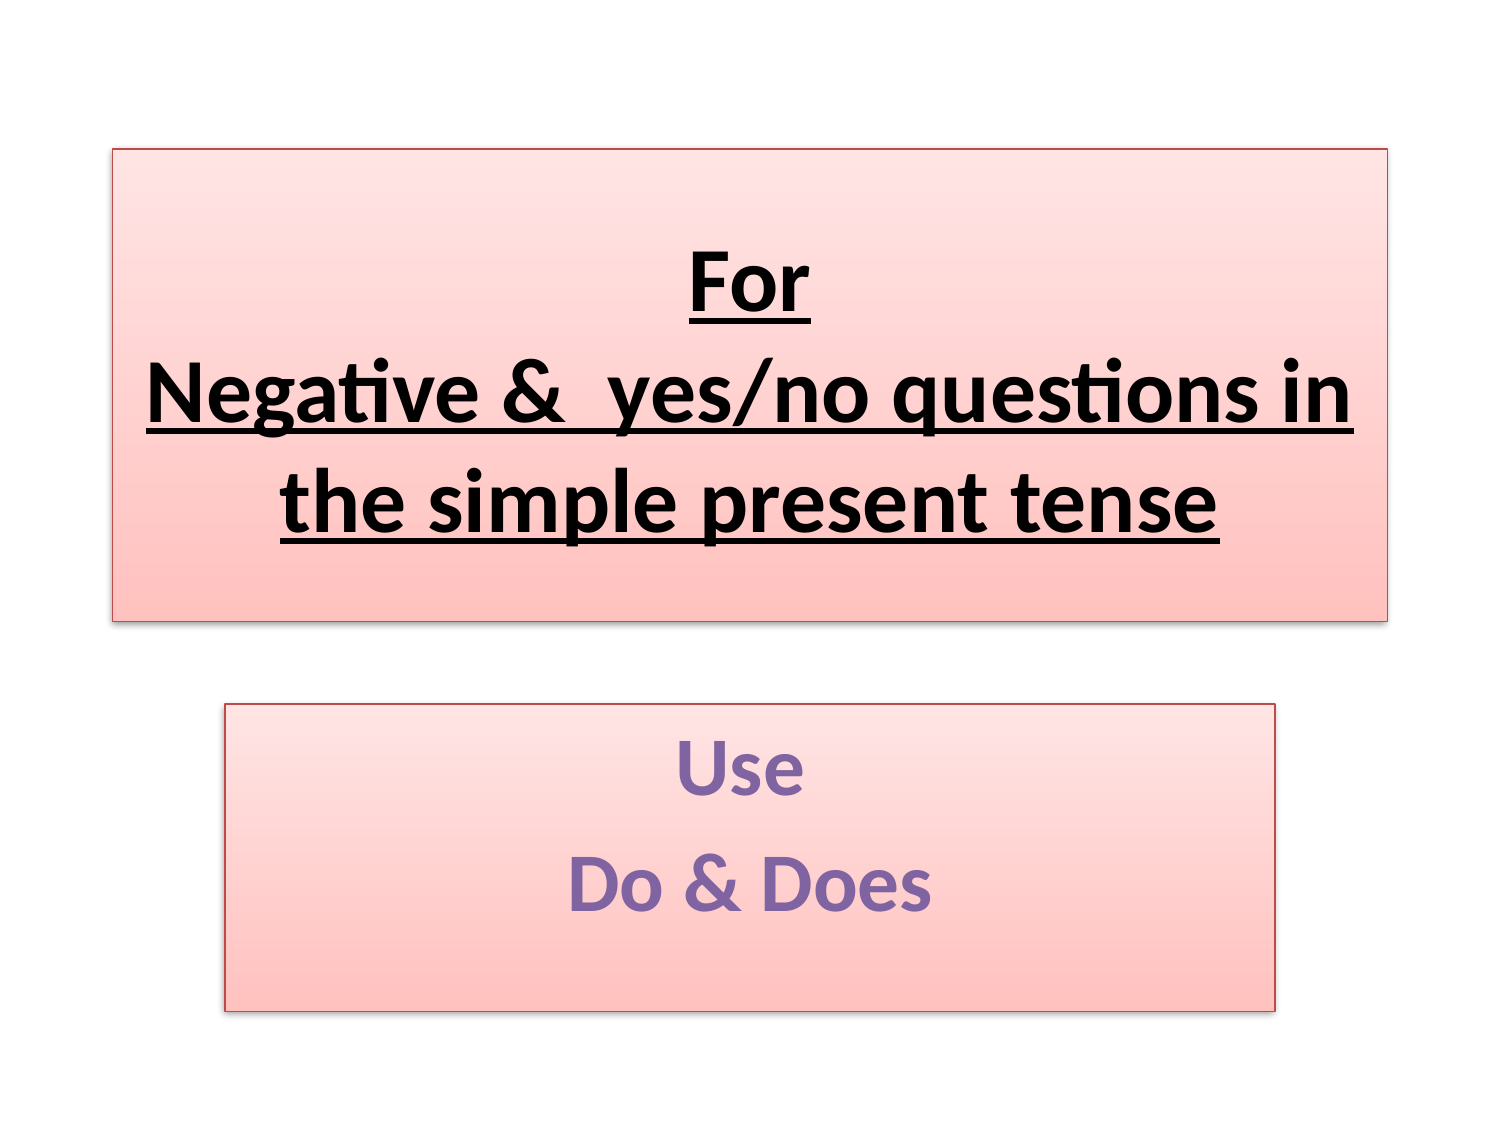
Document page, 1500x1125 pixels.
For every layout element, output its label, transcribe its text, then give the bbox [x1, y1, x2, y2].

title For Negative & yes/no questions in the simple present tense [112, 148, 1388, 622]
subtitle Use Do & Does [224, 703, 1276, 1012]
